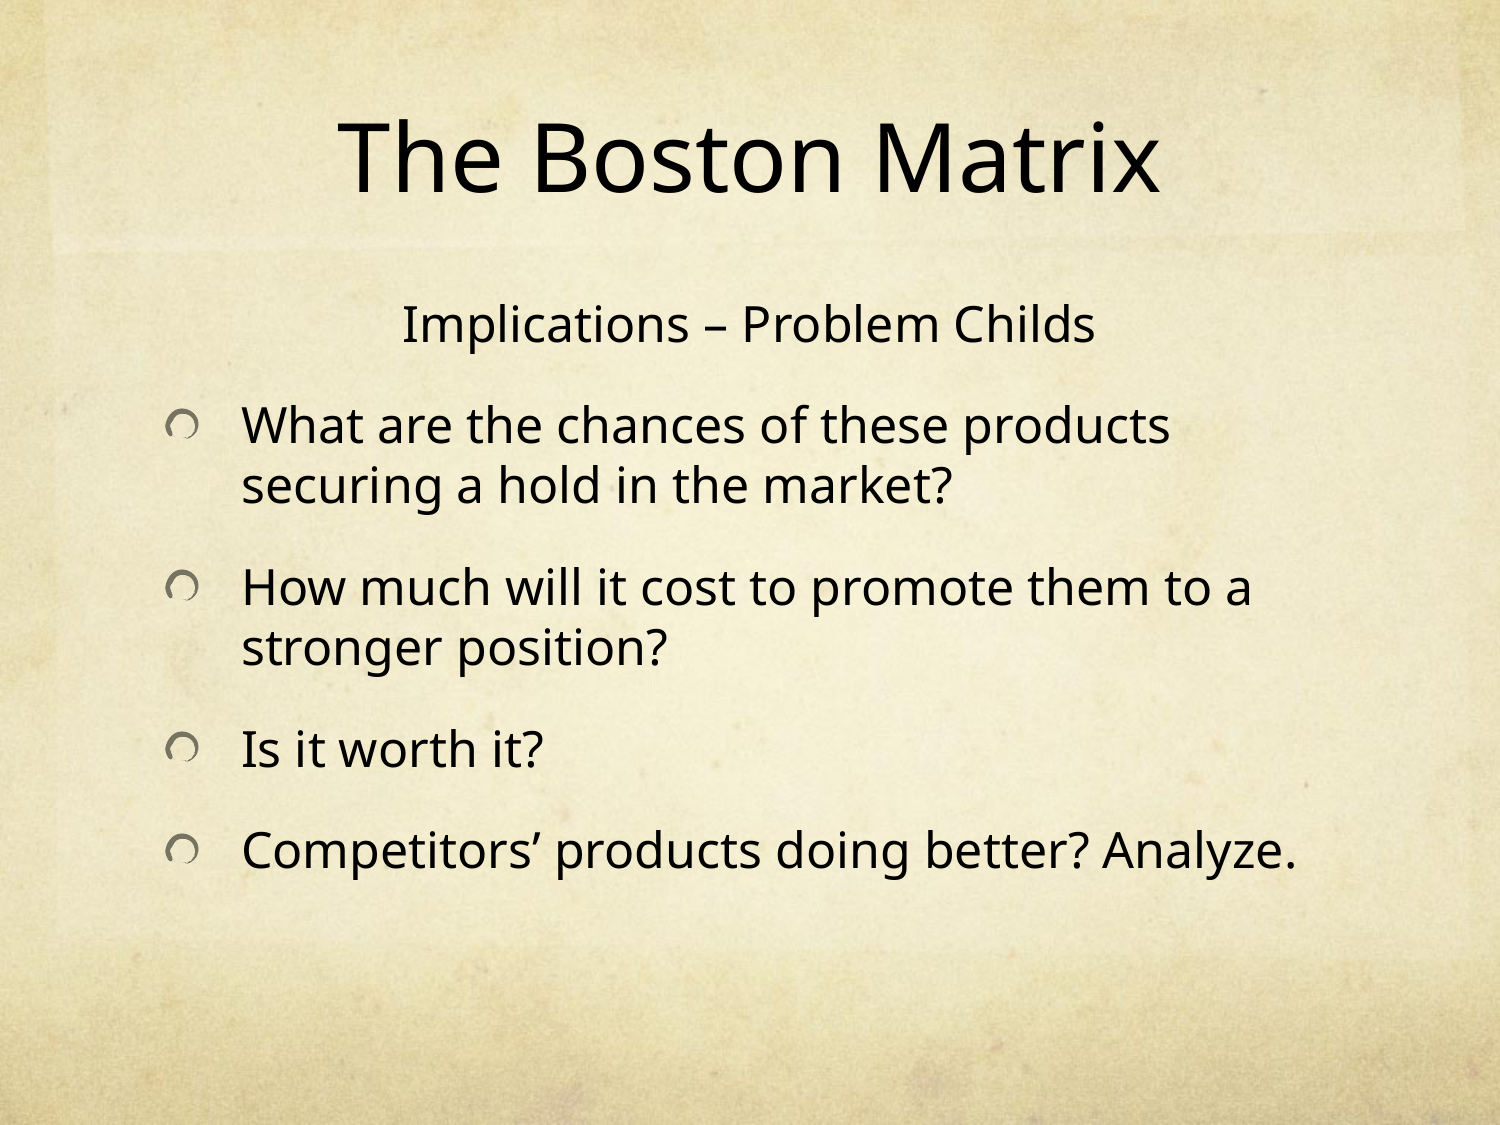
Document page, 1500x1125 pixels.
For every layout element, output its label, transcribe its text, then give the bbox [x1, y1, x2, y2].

picture [0, 0, 1500, 1125]
title The Boston Matrix [150, 82, 1350, 225]
list Implications – Problem Childs What are the chances of these products securing a hold in the market? How much will it cost to promote them to a stronger position? Is it worth it? Competitors’ products doing better? Analyze. [150, 284, 1350, 950]
